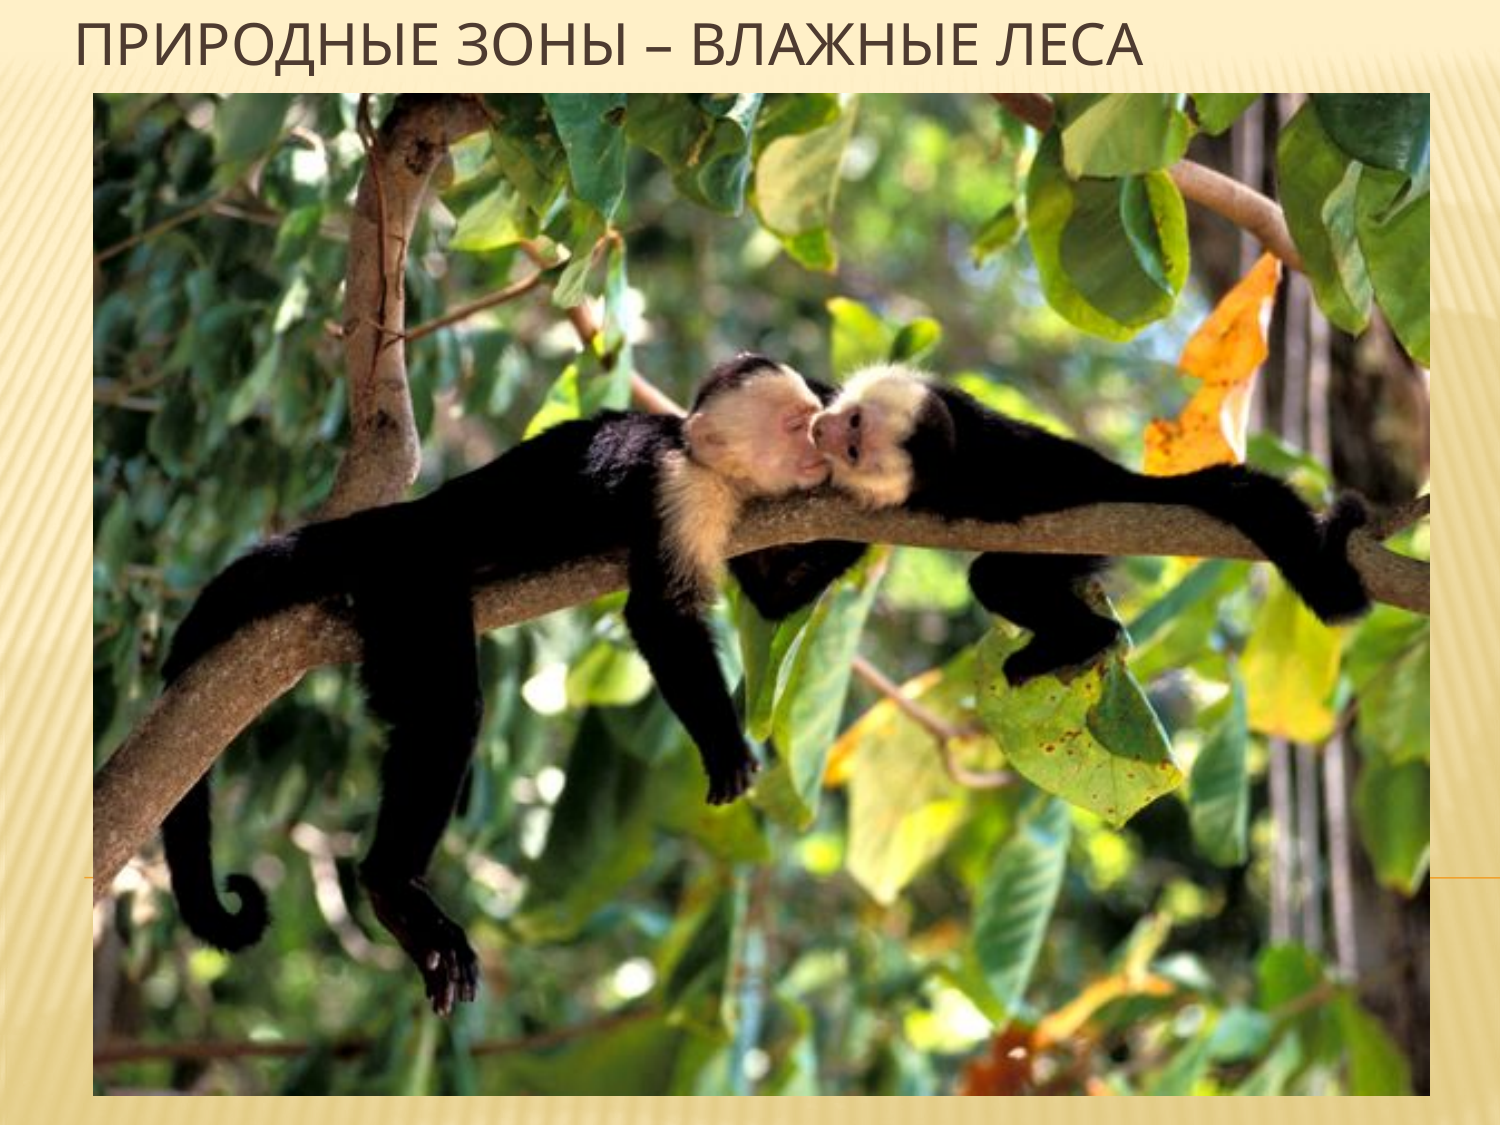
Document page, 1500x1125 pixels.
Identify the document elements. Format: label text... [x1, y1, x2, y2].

title Природные зоны – Влажные леса [58, 0, 1447, 94]
picture [93, 93, 1430, 1096]
